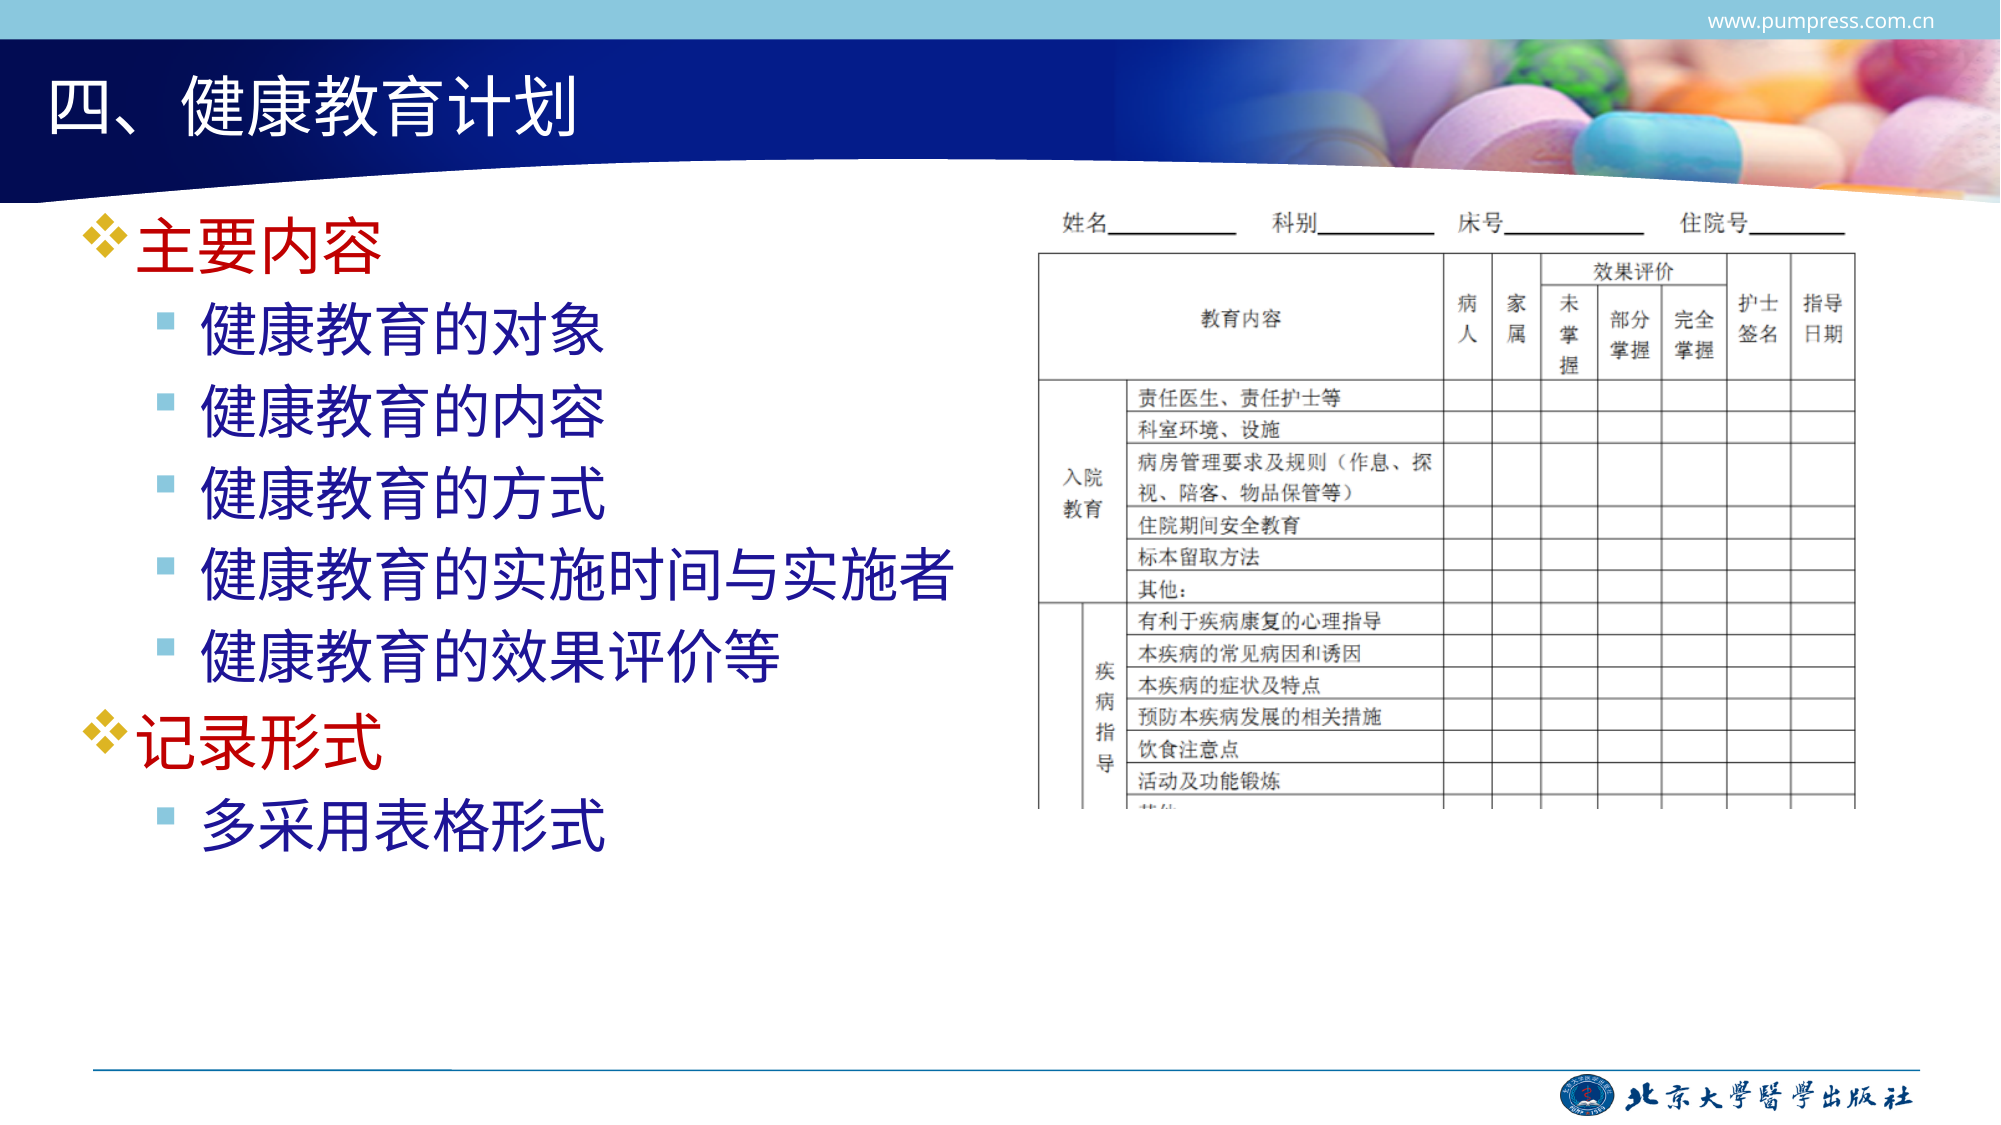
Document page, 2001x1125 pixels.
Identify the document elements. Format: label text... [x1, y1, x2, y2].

list 主要内容 健康教育的对象 健康教育的内容 健康教育的方式 健康教育的实施时间与实施者 健康教育的效果评价等 记录形式 多采用表格形式 [62, 198, 1947, 1000]
title 四、健康教育计划 [30, 58, 1799, 152]
slide_number www.pumpress.com.cn [1366, 0, 1951, 38]
picture [0, 40, 2000, 203]
picture [1560, 1074, 1915, 1118]
picture [1015, 198, 1871, 810]
